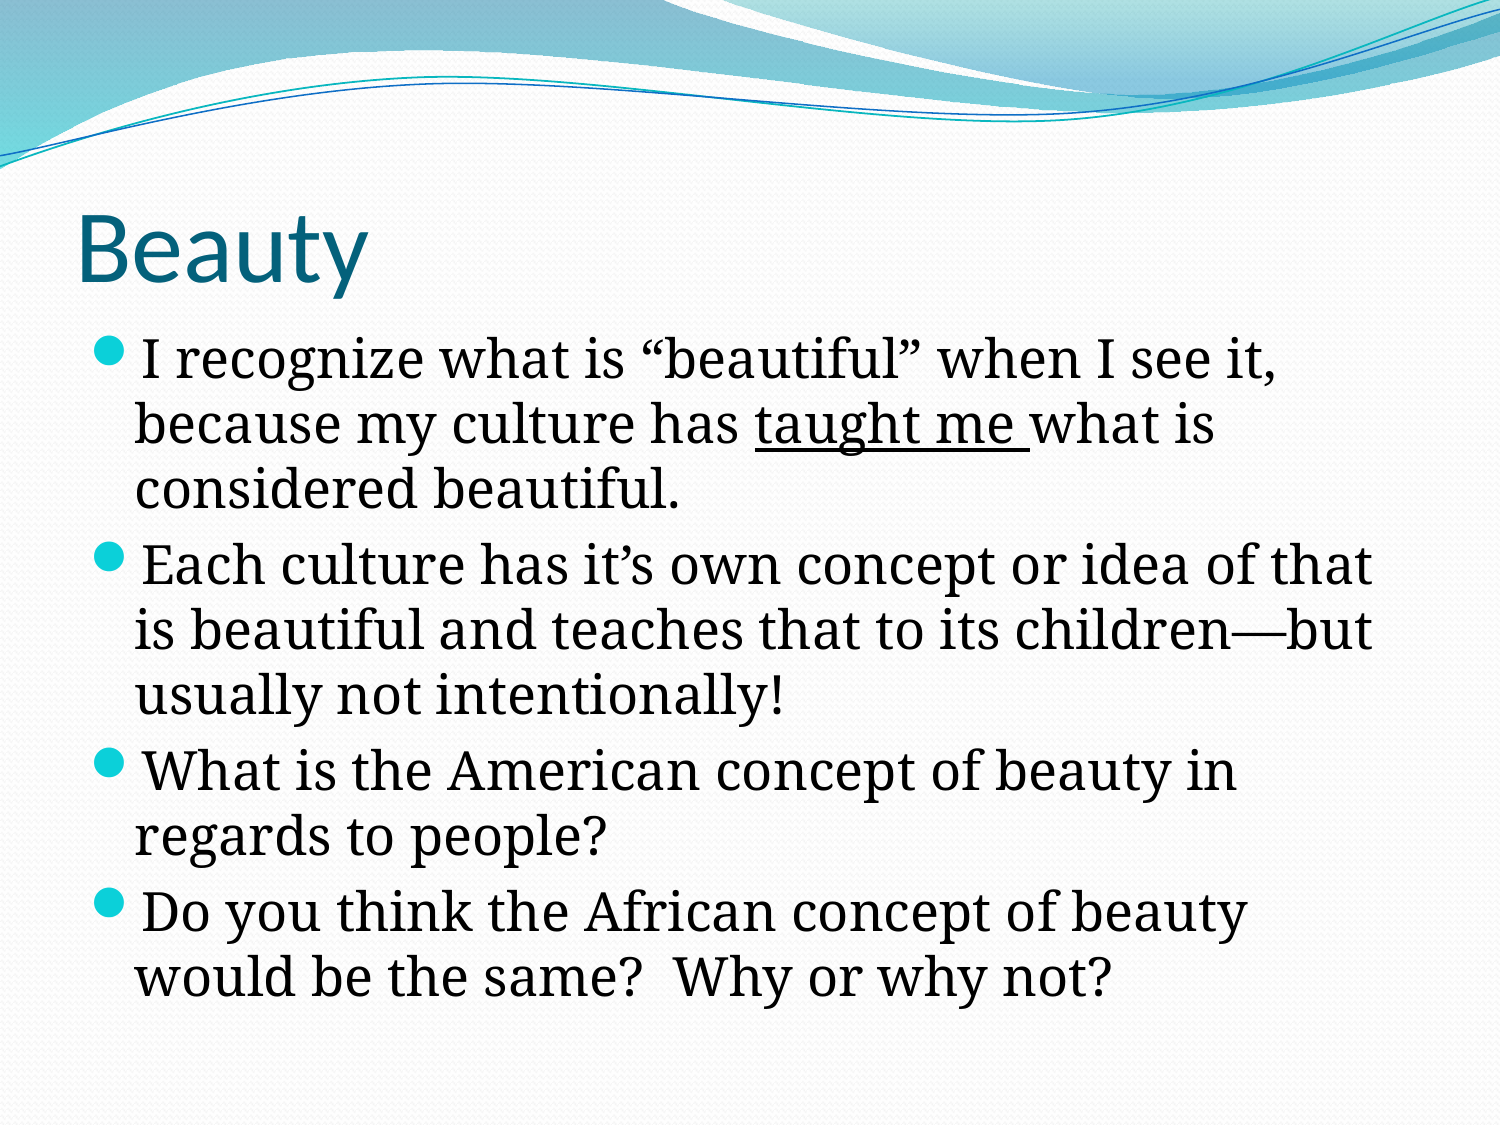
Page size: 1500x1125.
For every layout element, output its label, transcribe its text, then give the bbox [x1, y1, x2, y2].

list I recognize what is “beautiful” when I see it, because my culture has taught me what is considered beautiful. Each culture has it’s own concept or idea of that is beautiful and teaches that to its children—but usually not intentionally! What is the American concept of beauty in regards to people? Do you think the African concept of beauty would be the same? Why or why not? [75, 317, 1425, 1038]
title Beauty [75, 115, 1425, 303]
